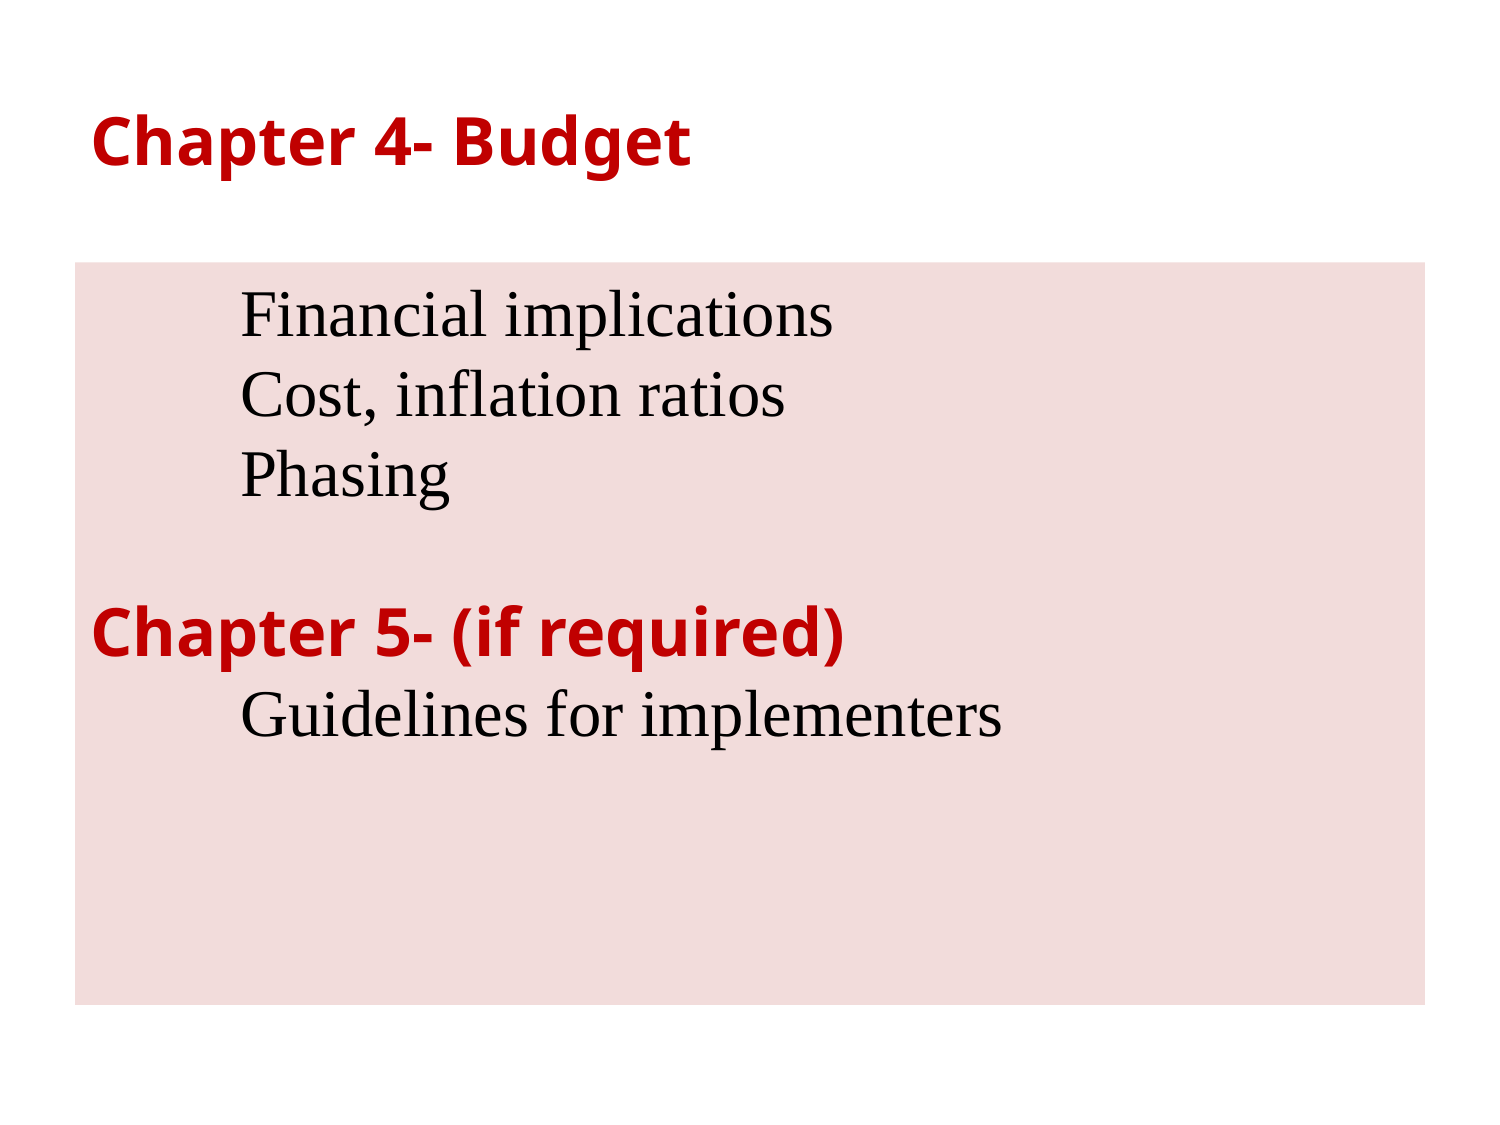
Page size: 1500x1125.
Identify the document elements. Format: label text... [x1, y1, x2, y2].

title Chapter 4- Budget [75, 45, 1425, 233]
list Financial implications Cost, inflation ratios Phasing Chapter 5- (if required) Guidelines for implementers [75, 262, 1425, 1005]
